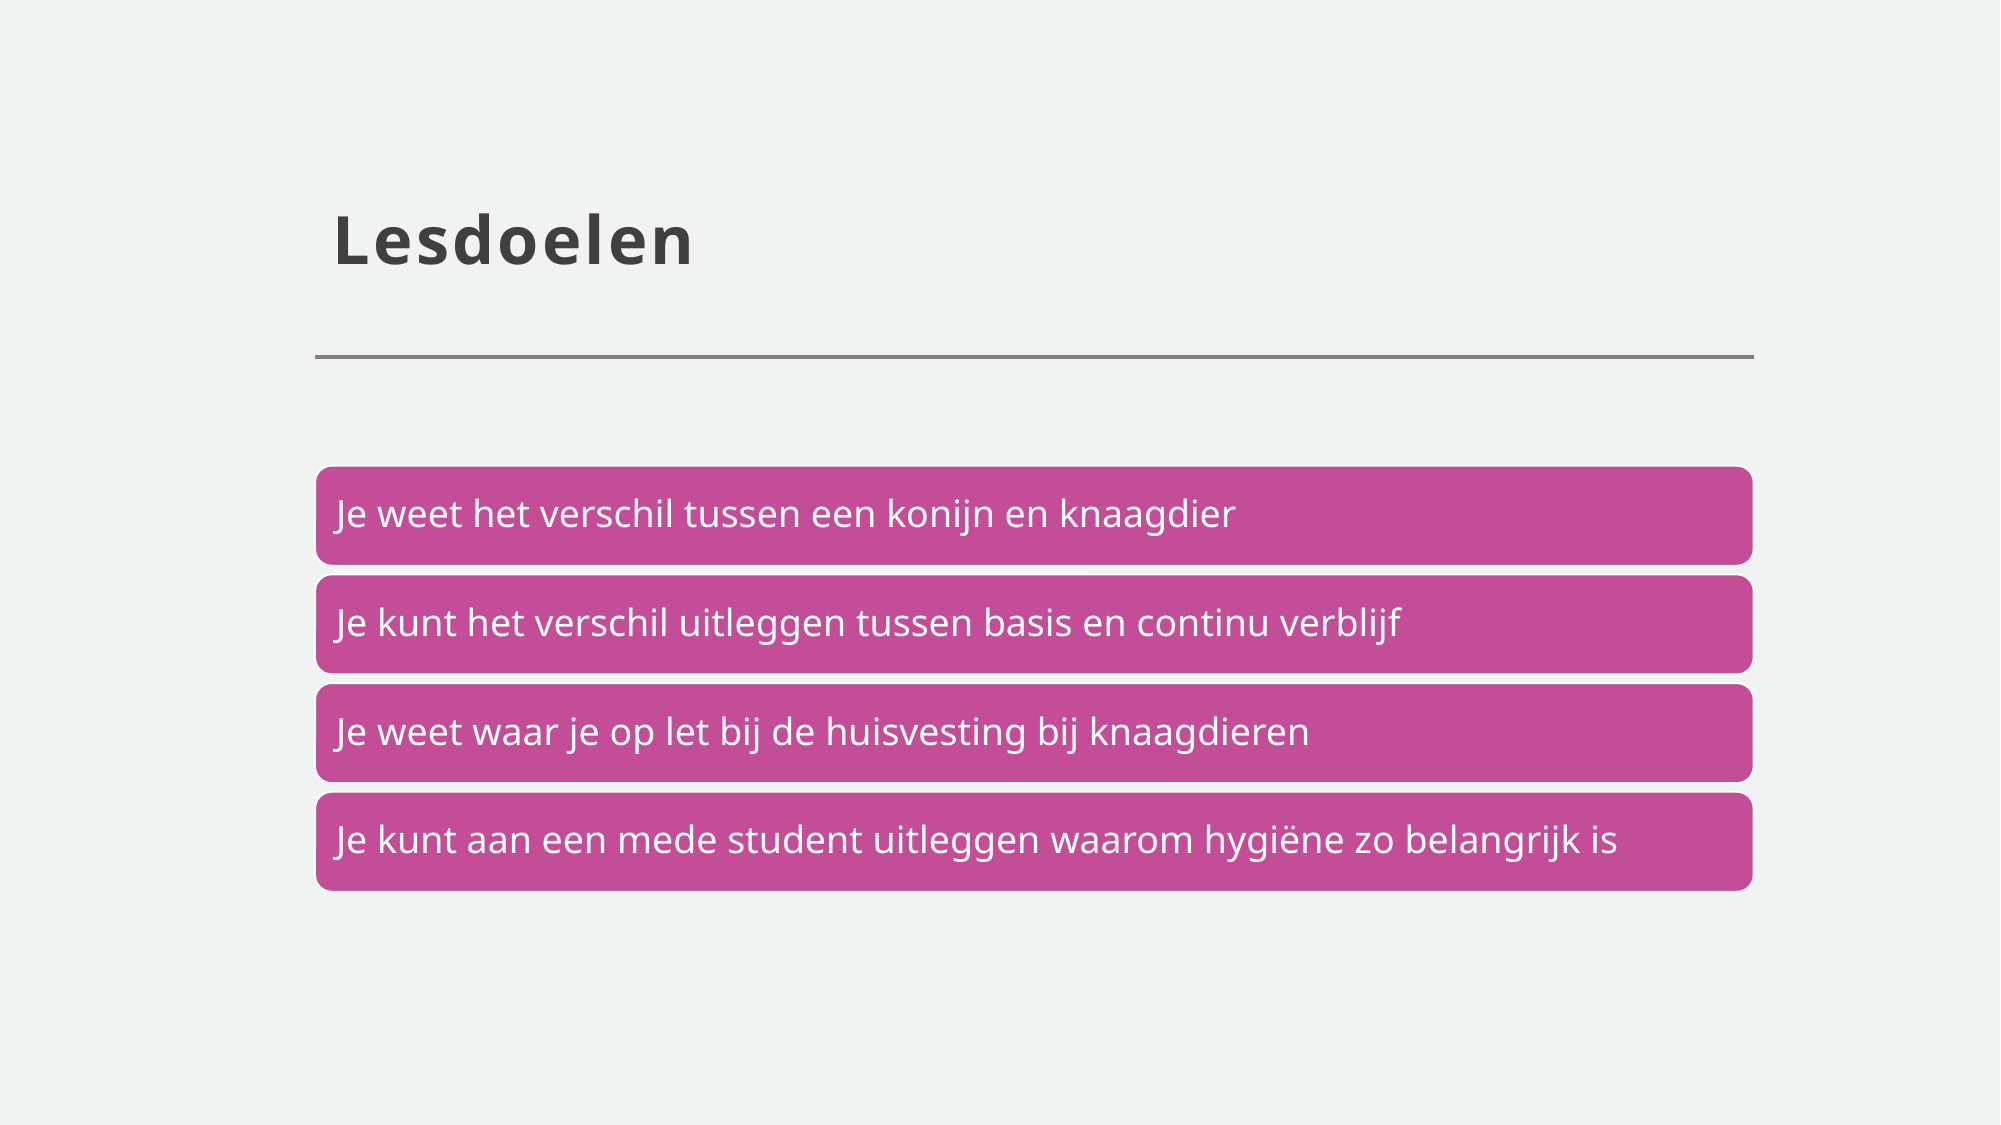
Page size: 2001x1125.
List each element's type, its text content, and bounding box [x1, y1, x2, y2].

title Lesdoelen [315, 72, 1754, 294]
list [314, 379, 1754, 979]
